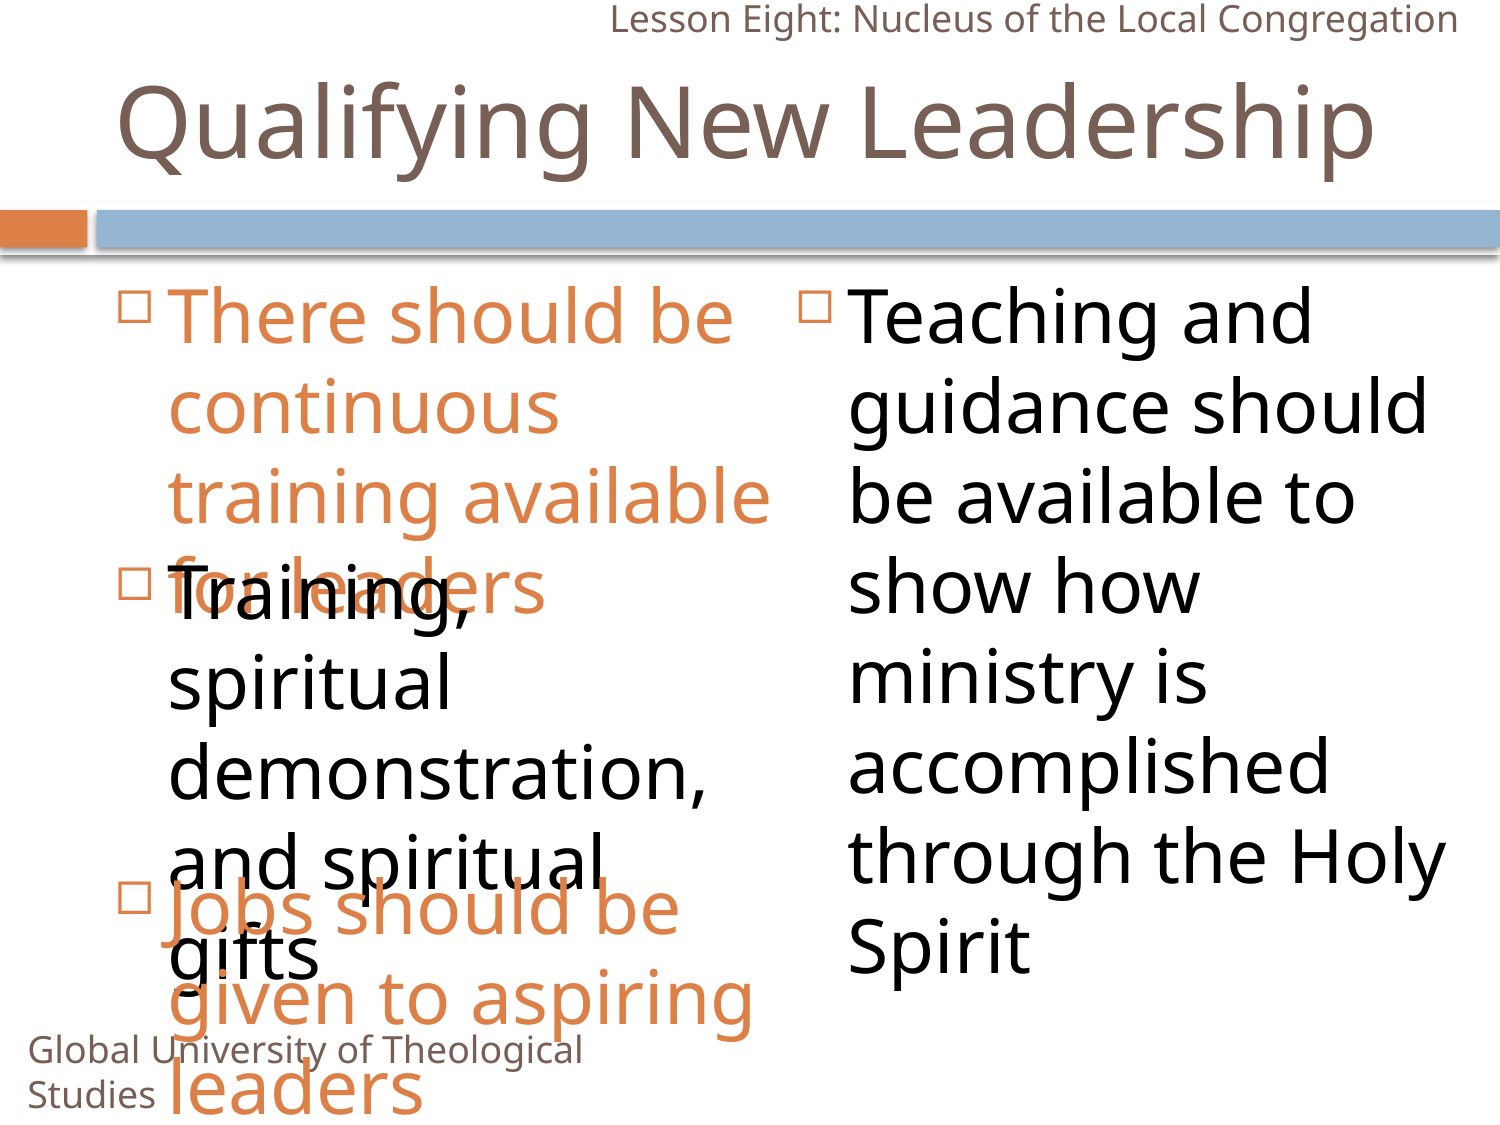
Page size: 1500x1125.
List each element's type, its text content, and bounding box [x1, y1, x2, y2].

text_box Training, spiritual demonstration, and spiritual gifts [99, 537, 781, 699]
text_box Global University of Theological Studies [12, 1018, 713, 1123]
text_box Teaching and guidance should be available to show how ministry is accomplished through the Holy Spirit [780, 260, 1475, 422]
text_box Jobs should be given to aspiring leaders [99, 851, 838, 1013]
text_box Lesson Eight: Nucleus of the Local Congregation [512, 0, 1475, 48]
text_box There should be continuous training available for leaders [99, 260, 838, 438]
title Qualifying New Leadership [99, 37, 1438, 200]
